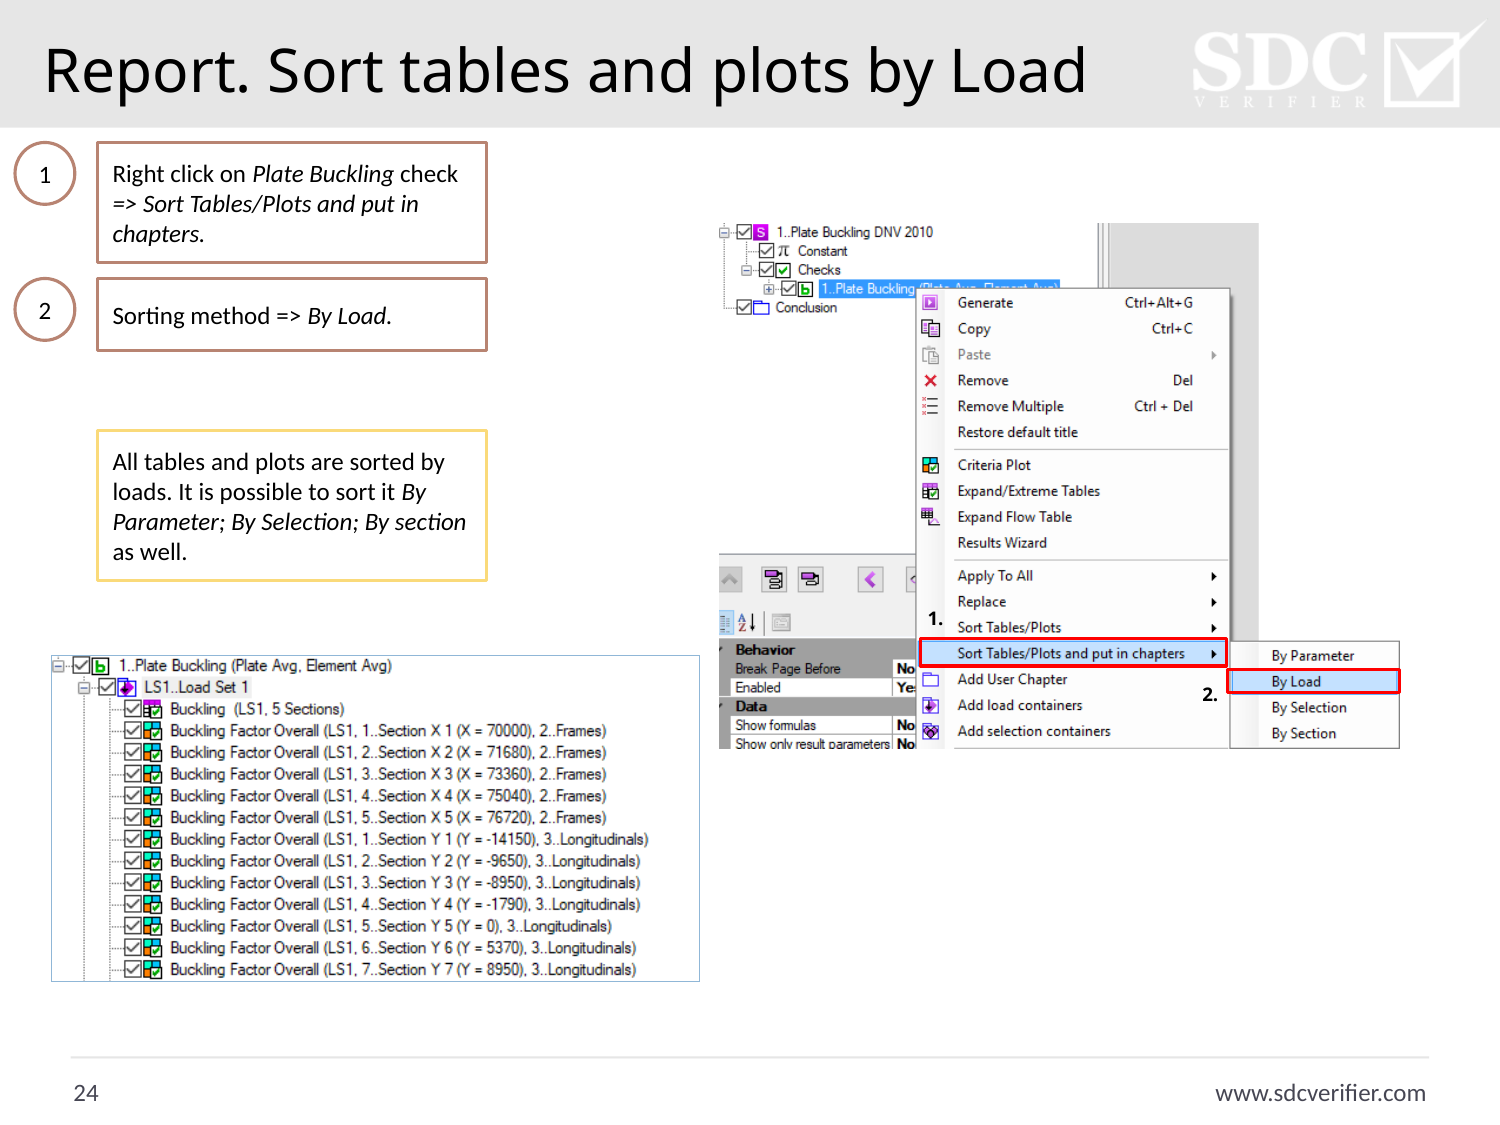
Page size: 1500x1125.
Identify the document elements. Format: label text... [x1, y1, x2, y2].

text_box Sorting method => By Load. [96, 277, 488, 352]
text_box 1 [13, 140, 77, 206]
footer www.sdcverifier.com [1200, 1072, 1443, 1111]
title Report. Sort tables and plots by Load [29, 24, 1478, 113]
picture [0, 0, 1500, 1125]
text_box All tables and plots are sorted by loads. It is possible to sort it By Parameter; By Selection; By section as well. [96, 429, 488, 582]
text_box 2 [13, 276, 77, 342]
slide_number 24 [58, 1073, 163, 1109]
text_box Right click on Plate Buckling check => Sort Tables/Plots and put in chapters. [96, 141, 488, 264]
